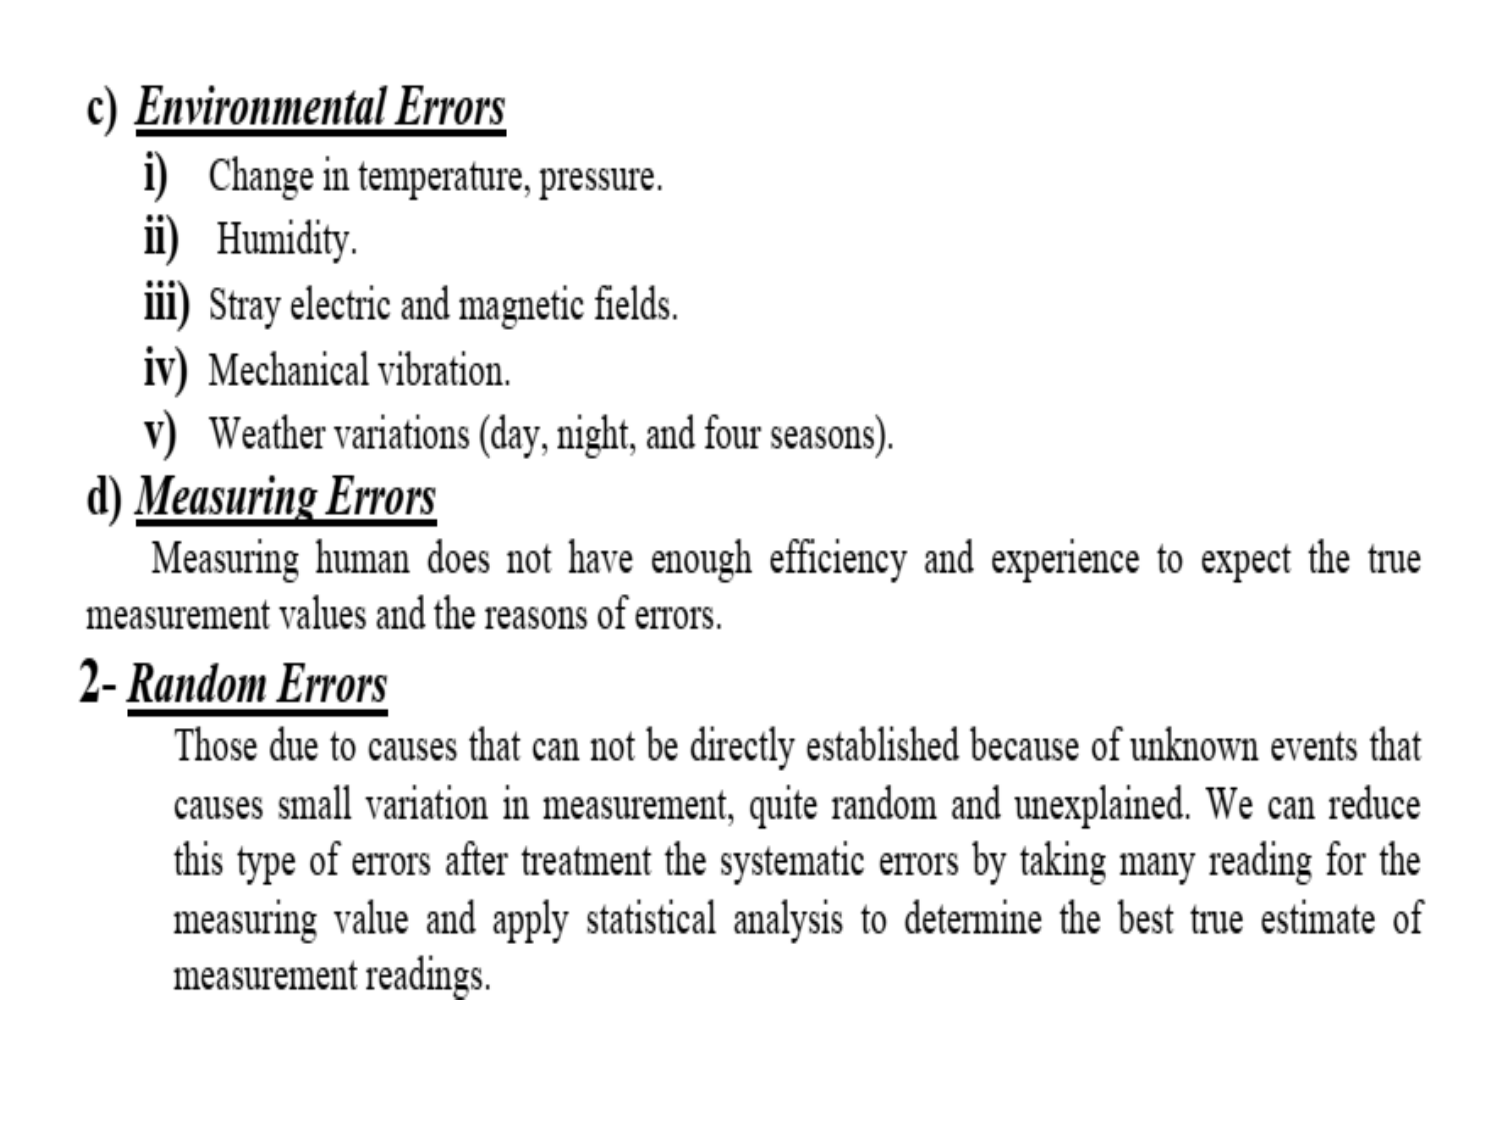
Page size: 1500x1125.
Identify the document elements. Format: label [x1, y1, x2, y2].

list [49, 74, 1463, 1001]
